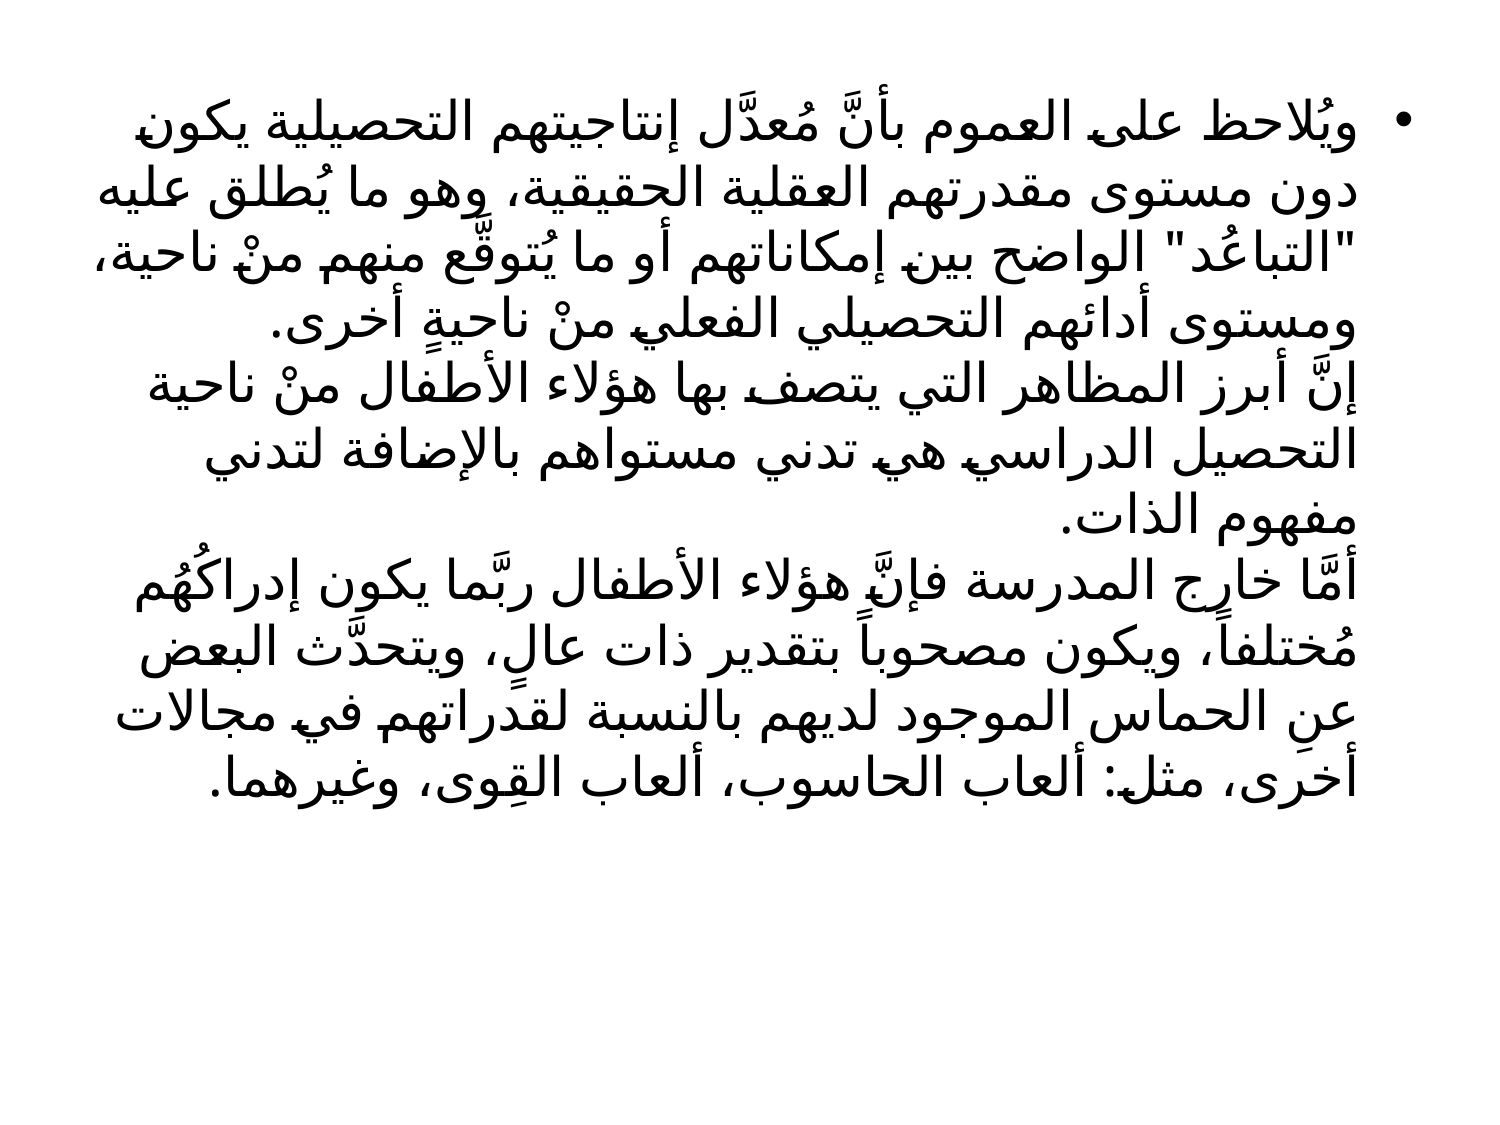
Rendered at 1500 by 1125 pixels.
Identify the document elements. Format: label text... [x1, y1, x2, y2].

list ويُلاحظ على العموم بأنَّ مُعدَّل إنتاجيتهم التحصيلية يكون دون مستوى مقدرتهم العقلية الحقيقية، وهو ما يُطلق عليه "التباعُد" الواضح بين إمكاناتهم أو ما يُتوقَّع منهم منْ ناحية، ومستوى أدائهم التحصيلي الفعلي منْ ناحيةٍ أخرى. إنَّ أبرز المظاهر التي يتصف بها هؤلاء الأطفال منْ ناحية التحصيل الدراسي هي تدني مستواهم بالإضافة لتدني مفهوم الذات. أمَّا خارج المدرسة فإنَّ هؤلاء الأطفال ربَّما يكون إدراكُهُم مُختلفاً، ويكون مصحوباً بتقدير ذات عالٍ، ويتحدَّث البعض عنِ الحماس الموجود لديهم بالنسبة لقدراتهم في مجالات أخرى، مثل: ألعاب الحاسوب، ألعاب القِوى، وغيرهما. [75, 78, 1425, 1005]
